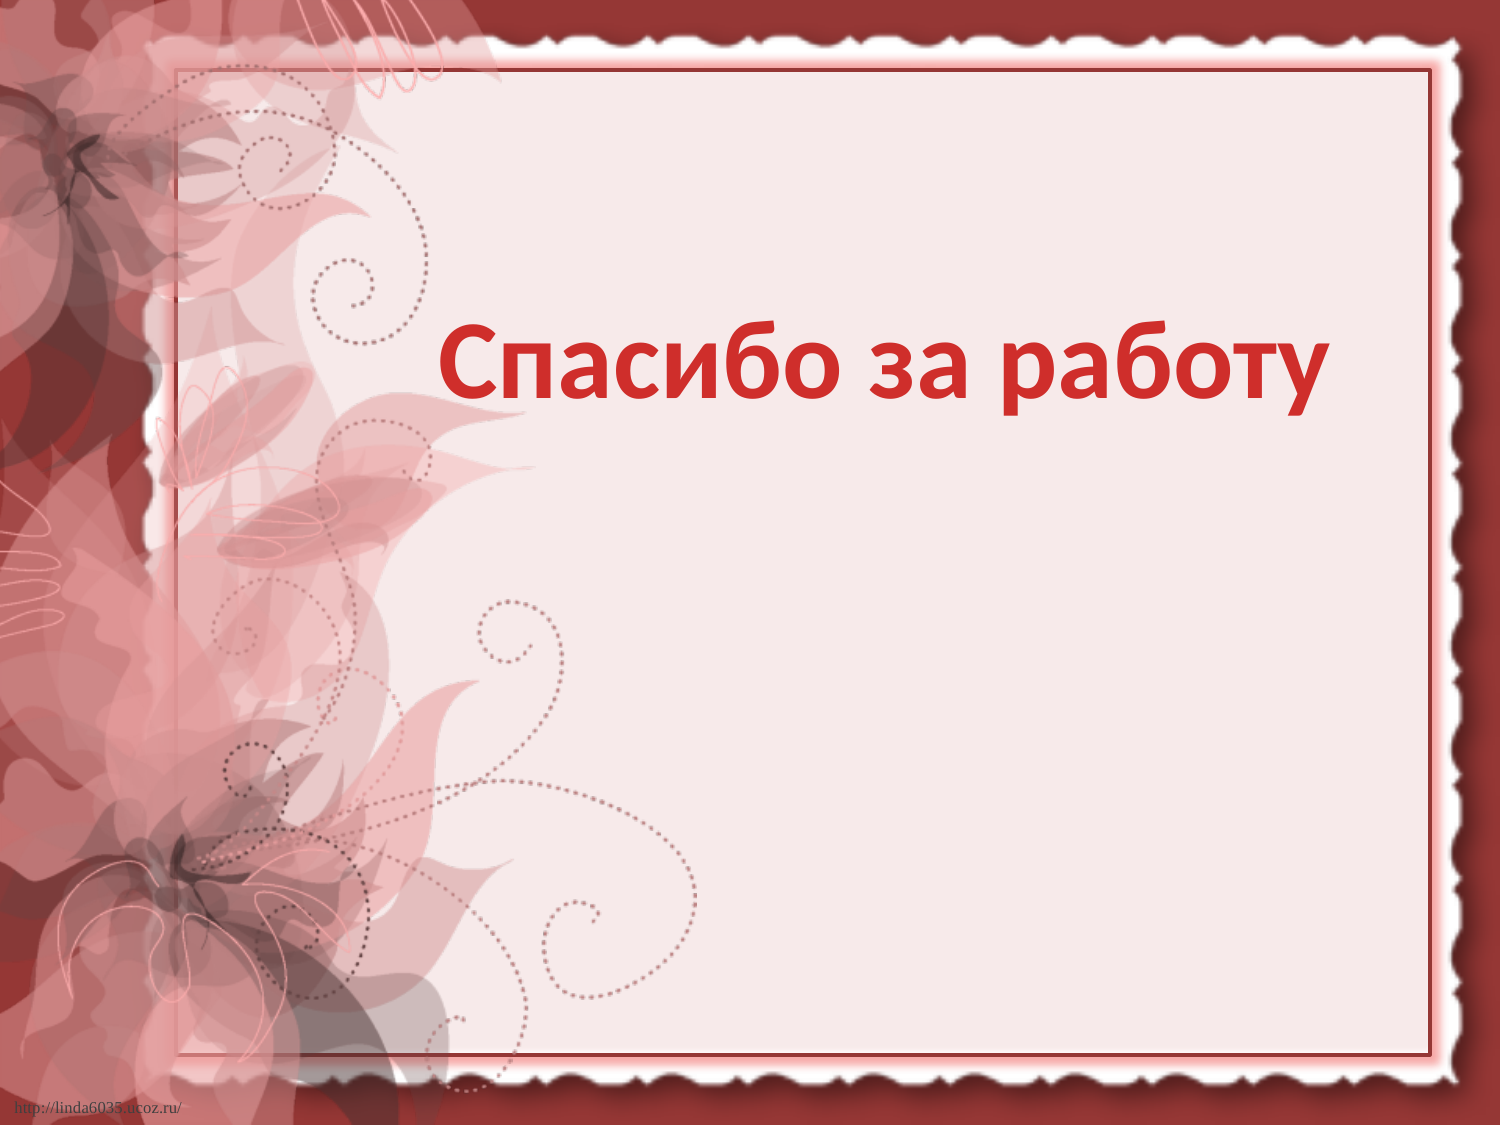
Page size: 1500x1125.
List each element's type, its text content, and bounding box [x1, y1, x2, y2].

picture [697, 23, 1500, 1125]
text_box Спасибо за работу [423, 278, 1347, 429]
